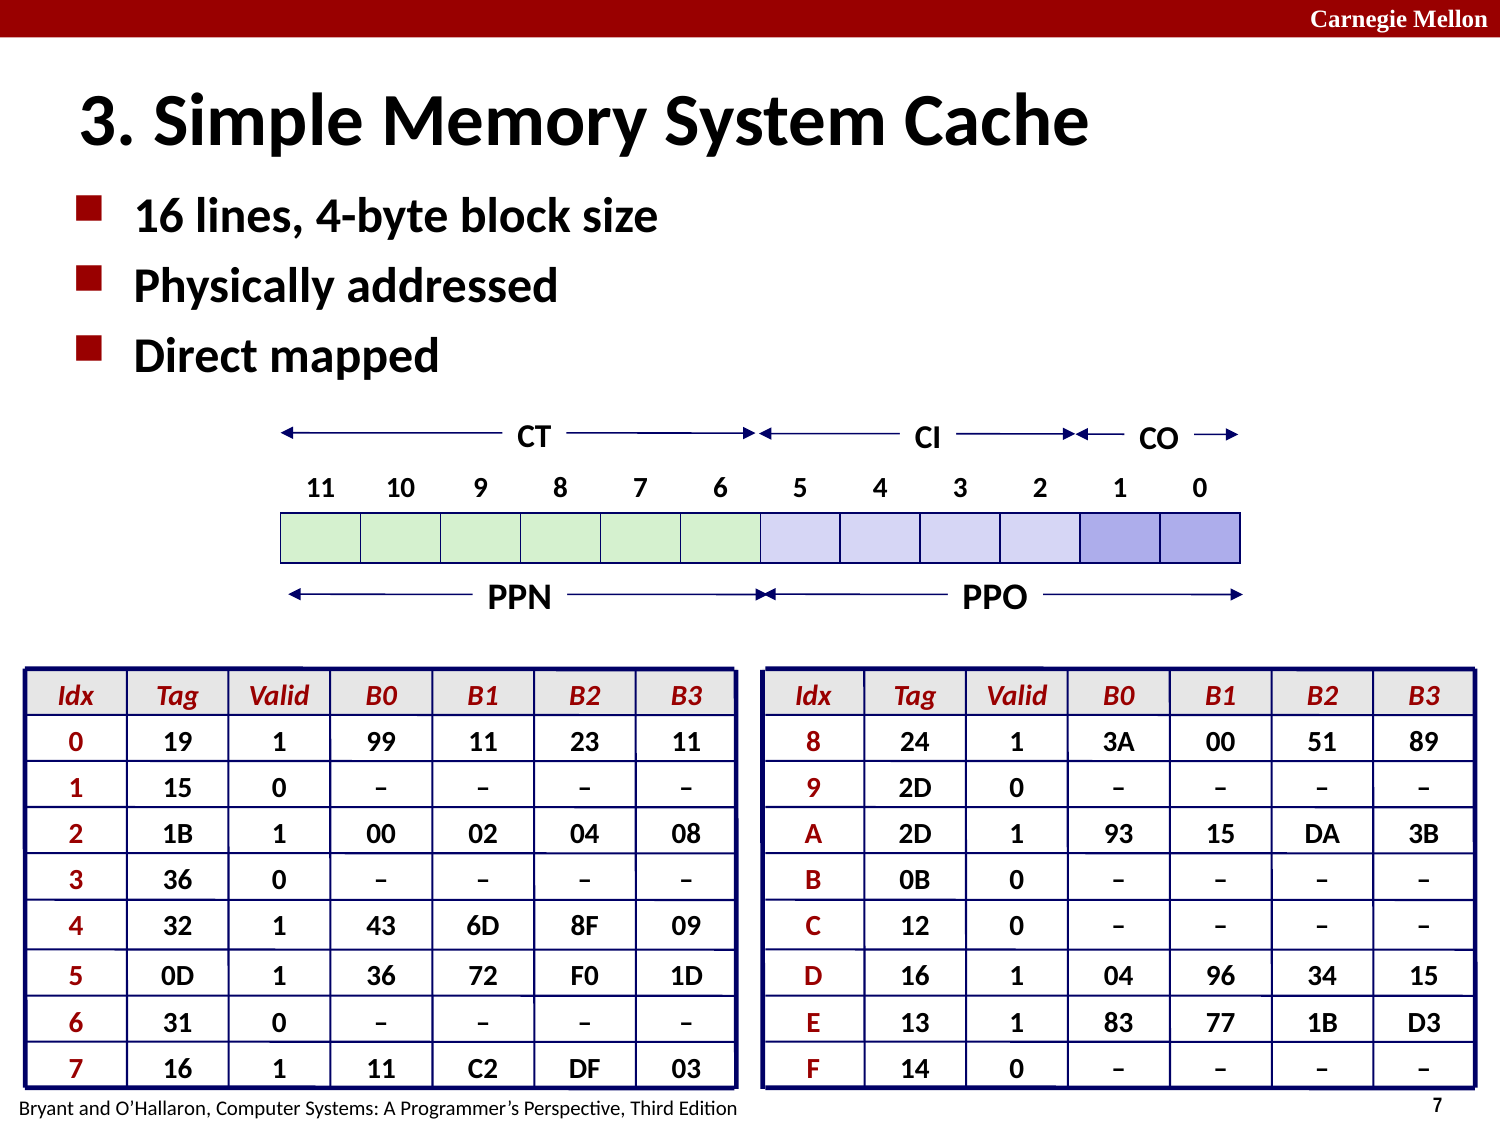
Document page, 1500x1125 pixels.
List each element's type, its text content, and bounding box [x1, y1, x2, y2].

text_box – [1272, 900, 1373, 949]
text_box – [331, 762, 432, 807]
text_box Idx [762, 668, 864, 715]
text_box – [331, 854, 432, 899]
text_box 2D [865, 761, 965, 807]
text_box 15 [1374, 950, 1475, 995]
text_box DF [535, 1042, 635, 1087]
text_box 0 [229, 996, 330, 1041]
text_box [600, 513, 680, 563]
text_box [840, 513, 920, 563]
text_box 93 [1068, 808, 1169, 853]
text_box [360, 513, 440, 563]
text_box Valid [229, 669, 330, 714]
text_box 0B [865, 854, 966, 899]
text_box 96 [1170, 950, 1271, 995]
text_box F0 [535, 950, 635, 995]
text_box 5 [760, 471, 840, 513]
text_box 23 [535, 716, 635, 761]
text_box 8 [520, 472, 600, 513]
text_box – [1374, 1042, 1475, 1087]
text_box 51 [1272, 716, 1373, 761]
text_box 0D [127, 950, 228, 995]
text_box C2 [433, 1042, 534, 1087]
text_box 6D [433, 900, 534, 949]
text_box 72 [433, 950, 534, 995]
text_box 6 [680, 471, 760, 513]
text_box 16 [865, 950, 966, 995]
text_box F [763, 1042, 864, 1088]
text_box 43 [331, 900, 432, 949]
text_box 15 [127, 761, 228, 807]
text_box 89 [1374, 716, 1475, 761]
text_box 2 [26, 807, 126, 853]
text_box 1 [966, 808, 1067, 853]
text_box 00 [1170, 715, 1271, 761]
text_box 0 [967, 900, 1067, 949]
text_box 10 [360, 472, 440, 513]
text_box 1 [229, 808, 330, 853]
text_box 1 [229, 950, 330, 995]
text_box – [1272, 1042, 1373, 1087]
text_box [280, 412, 756, 463]
text_box [680, 513, 760, 563]
text_box [1080, 513, 1160, 563]
text_box 3B [1374, 808, 1475, 853]
text_box – [1170, 762, 1271, 807]
text_box – [1374, 854, 1475, 900]
text_box [280, 513, 360, 563]
text_box 1 [229, 900, 330, 949]
text_box Valid [966, 669, 1067, 714]
text_box 3 [920, 471, 1000, 513]
text_box E [763, 996, 864, 1042]
text_box – [433, 996, 534, 1041]
text_box 0 [229, 854, 330, 899]
text_box B [763, 854, 864, 900]
text_box [760, 513, 840, 563]
text_box 99 [331, 715, 432, 761]
text_box 8F [535, 900, 635, 949]
text_box – [1170, 1042, 1271, 1087]
text_box B2 [535, 669, 635, 715]
text_box B3 [1374, 669, 1474, 715]
text_box 16 [128, 1042, 228, 1087]
text_box 1 [229, 1042, 330, 1087]
text_box – [535, 762, 635, 807]
text_box 00 [331, 808, 432, 853]
text_box [520, 513, 600, 563]
text_box 1 [967, 996, 1067, 1041]
text_box 19 [127, 715, 228, 760]
text_box 04 [535, 808, 635, 853]
text_box – [1272, 762, 1373, 807]
text_box – [1170, 854, 1271, 899]
text_box 6 [26, 996, 127, 1041]
text_box 36 [127, 854, 228, 899]
text_box 15 [1170, 808, 1271, 853]
text_box 02 [433, 808, 534, 853]
text_box 1 [229, 715, 330, 761]
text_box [770, 570, 1244, 626]
text_box – [1068, 1042, 1169, 1087]
text_box 9 [763, 761, 864, 807]
text_box 4 [26, 900, 126, 949]
text_box B2 [1272, 669, 1373, 715]
text_box DA [1272, 808, 1373, 853]
text_box 32 [127, 900, 228, 949]
text_box – [1068, 854, 1169, 899]
text_box Idx [24, 669, 126, 714]
text_box Tag [127, 669, 228, 714]
text_box C [763, 900, 864, 950]
text_box – [535, 854, 635, 899]
text_box B1 [433, 669, 534, 715]
text_box [1160, 513, 1240, 563]
text_box [1000, 513, 1080, 563]
text_box – [1374, 900, 1475, 949]
text_box 1D [636, 950, 736, 996]
text_box 0 [1160, 472, 1240, 513]
text_box 1 [1080, 474, 1160, 513]
text_box 1 [26, 761, 126, 807]
text_box 11 [433, 715, 534, 761]
text_box 0 [26, 715, 126, 760]
text_box 03 [636, 1042, 736, 1088]
text_box 9 [440, 472, 520, 513]
text_box 0 [966, 854, 1067, 899]
text_box 2D [865, 808, 965, 853]
text_box – [1068, 900, 1169, 949]
text_box 2 [1000, 471, 1080, 513]
text_box 14 [865, 1042, 966, 1087]
text_box 7 [26, 1042, 127, 1087]
text_box – [1374, 762, 1475, 807]
text_box Tag [865, 669, 965, 714]
text_box 5 [26, 950, 126, 995]
text_box – [535, 996, 635, 1041]
text_box – [636, 996, 736, 1042]
list 16 lines, 4-byte block size Physically addressed Direct mapped [61, 175, 1426, 413]
text_box 4 [840, 471, 920, 513]
text_box 1 [966, 715, 1067, 761]
text_box B1 [1170, 669, 1271, 715]
text_box [440, 513, 520, 563]
text_box 8 [763, 715, 864, 761]
text_box 31 [127, 996, 228, 1041]
text_box 11 [331, 1042, 432, 1087]
text_box 0 [967, 1042, 1067, 1087]
text_box 7 [600, 472, 680, 513]
text_box 36 [331, 950, 432, 995]
text_box – [1272, 854, 1373, 899]
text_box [288, 570, 769, 626]
text_box 1B [127, 808, 228, 853]
text_box – [1170, 900, 1271, 949]
text_box D [763, 950, 864, 996]
text_box B0 [331, 669, 432, 714]
text_box B0 [1068, 669, 1169, 714]
text_box 3 [26, 854, 126, 899]
text_box 83 [1068, 996, 1169, 1041]
text_box 13 [865, 996, 966, 1041]
text_box – [636, 854, 736, 900]
text_box 77 [1170, 996, 1271, 1041]
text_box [1077, 413, 1239, 465]
text_box 09 [636, 900, 736, 950]
text_box – [331, 996, 432, 1041]
text_box 11 [636, 715, 736, 761]
text_box 24 [865, 715, 965, 760]
text_box – [433, 854, 534, 899]
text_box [758, 413, 1076, 464]
text_box 04 [1068, 950, 1169, 995]
text_box B3 [636, 668, 738, 715]
text_box A [763, 807, 864, 854]
text_box 3A [1068, 715, 1169, 761]
text_box 34 [1272, 950, 1373, 995]
text_box 1B [1272, 996, 1373, 1041]
text_box 11 [280, 471, 360, 513]
text_box [920, 513, 1000, 563]
title 3. Simple Memory System Cache [62, 68, 1259, 163]
text_box – [636, 761, 736, 807]
text_box – [1068, 762, 1169, 807]
text_box 0 [229, 761, 330, 807]
text_box – [433, 762, 534, 807]
text_box 1 [967, 950, 1067, 995]
text_box 0 [966, 761, 1067, 807]
text_box 08 [636, 807, 736, 854]
text_box 12 [865, 900, 966, 949]
text_box D3 [1374, 996, 1475, 1041]
